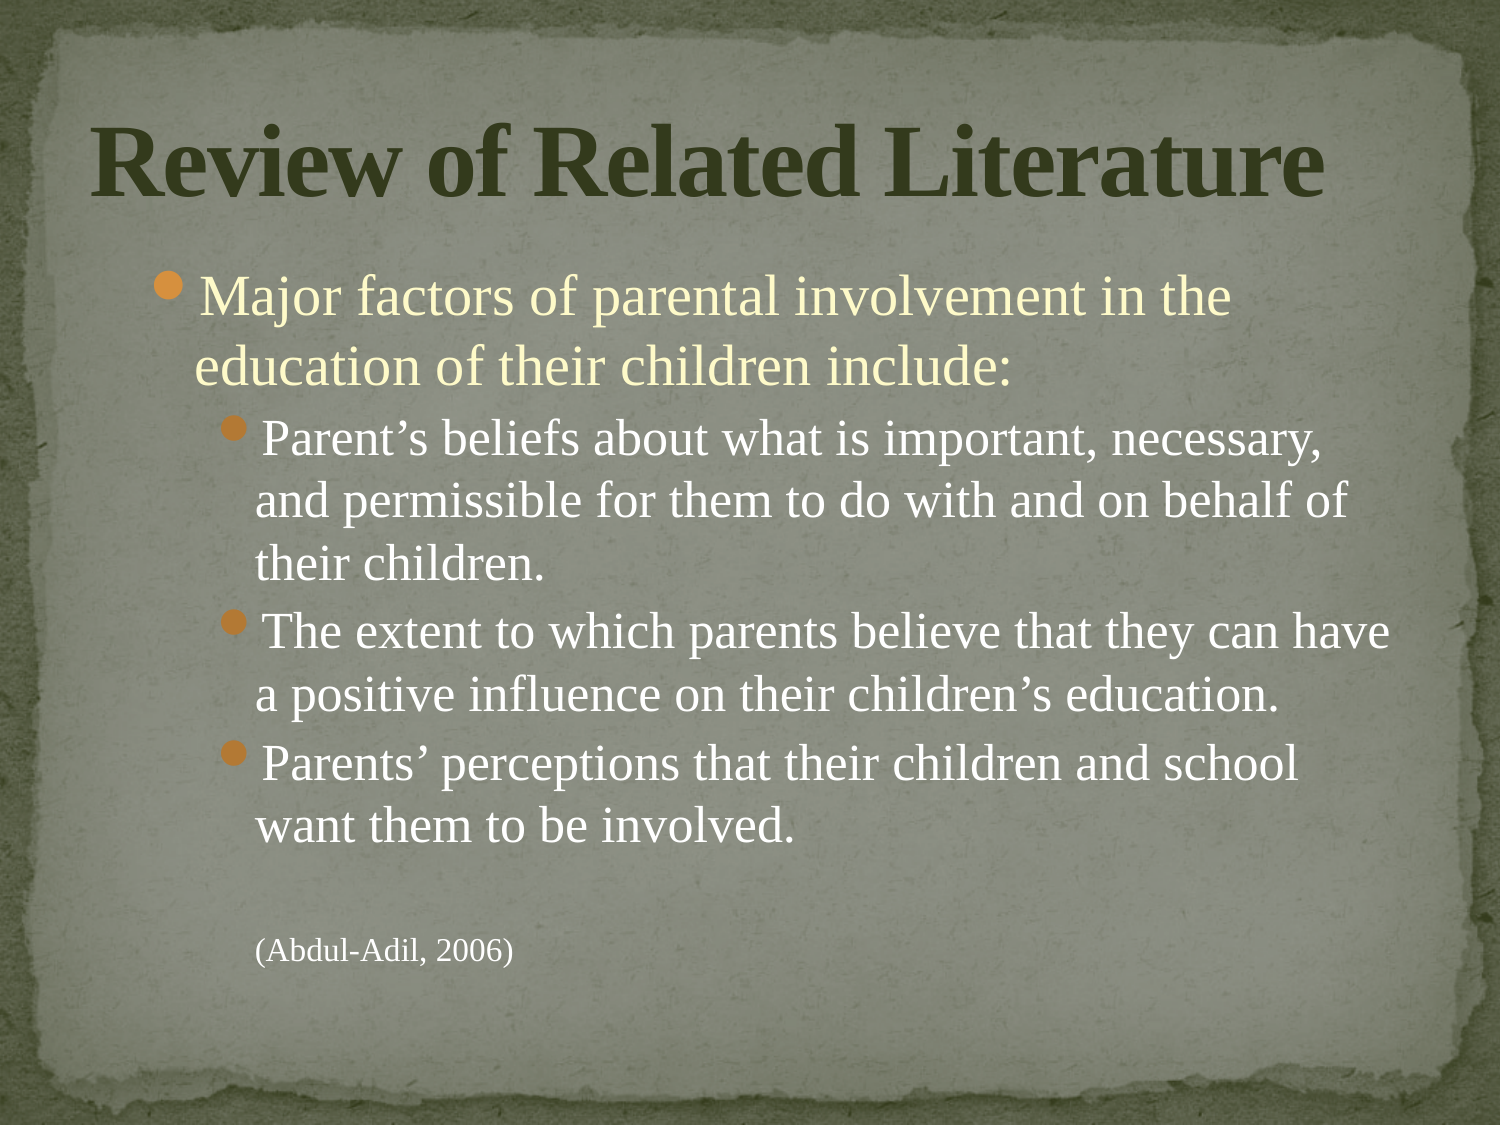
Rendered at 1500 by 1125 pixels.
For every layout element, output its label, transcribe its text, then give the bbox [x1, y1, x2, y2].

title Review of Related Literature [74, 24, 1425, 225]
list Major factors of parental involvement in the education of their children include: Parent’s beliefs about what is important, necessary, and permissible for them to do with and on behalf of their children. The extent to which parents believe that they can have a positive influence on their children’s education. Parents’ perceptions that their children and school want them to be involved. (Abdul-Adil, 2006) [75, 249, 1425, 1000]
